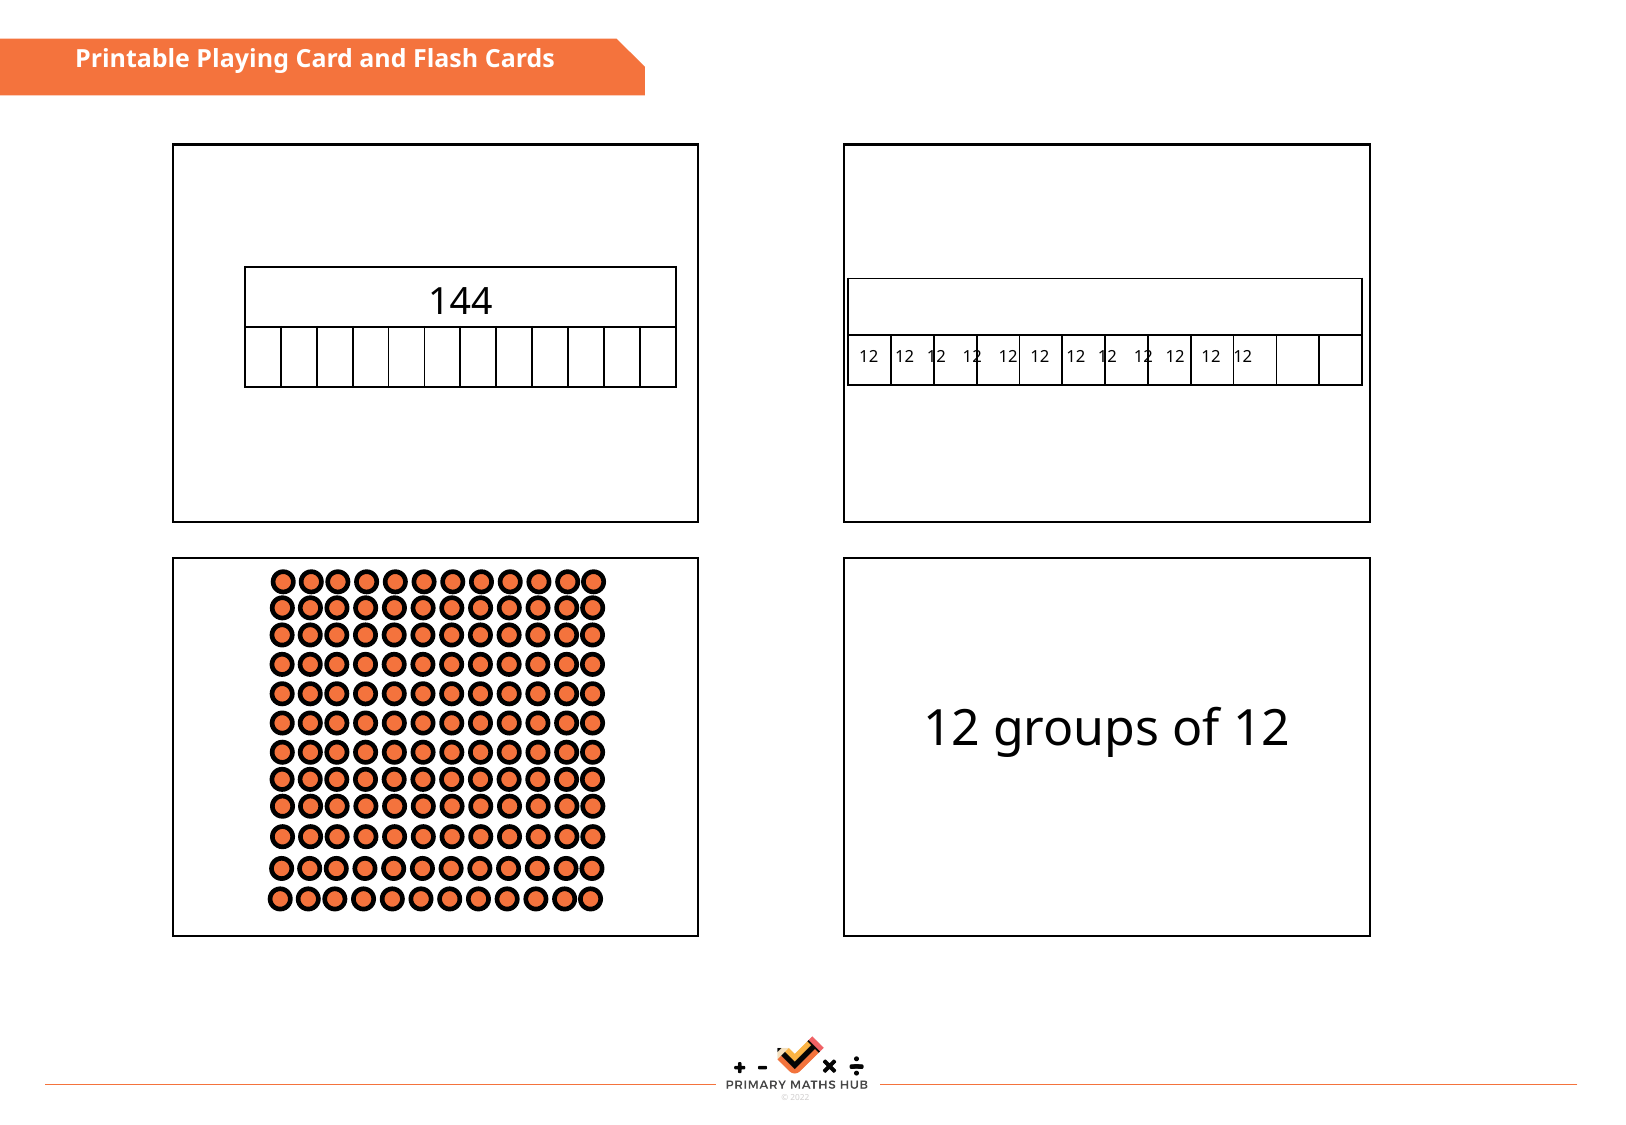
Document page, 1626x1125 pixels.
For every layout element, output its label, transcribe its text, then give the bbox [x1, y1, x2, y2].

text_box [556, 570, 579, 594]
text_box [497, 857, 520, 880]
text_box [555, 596, 578, 620]
text_box [299, 741, 322, 764]
text_box [497, 623, 521, 647]
text_box [438, 887, 461, 911]
text_box [581, 825, 605, 848]
text_box [468, 857, 492, 880]
text_box 12 groups of 12 [844, 688, 1370, 763]
table_cell [892, 374, 933, 384]
text_box [527, 570, 551, 594]
text_box [299, 596, 322, 620]
text_box [581, 711, 604, 735]
text_box [300, 570, 323, 594]
text_box [383, 795, 406, 818]
text_box [469, 711, 492, 735]
text_box [354, 768, 377, 791]
text_box [555, 711, 578, 735]
text_box [441, 570, 464, 594]
text_box [383, 711, 406, 735]
text_box [526, 857, 549, 880]
text_box [382, 653, 406, 676]
text_box [555, 741, 578, 764]
text_box [469, 741, 492, 764]
text_box [271, 741, 294, 764]
text_box [172, 143, 699, 523]
text_box [271, 596, 294, 620]
text_box [440, 741, 464, 764]
text_box [581, 682, 604, 705]
text_box [354, 653, 377, 676]
text_box [498, 711, 521, 735]
text_box [469, 682, 492, 705]
table_cell [1320, 374, 1361, 384]
text_box [325, 596, 349, 620]
text_box [498, 741, 521, 764]
text_box [440, 596, 464, 620]
text_box [555, 682, 578, 705]
table_cell [605, 328, 639, 386]
text_box [270, 682, 294, 705]
text_box [271, 711, 294, 735]
text_box [325, 795, 349, 818]
text_box [581, 768, 604, 791]
text_box [469, 653, 492, 676]
table_cell [425, 328, 459, 386]
text_box [299, 623, 322, 647]
text_box [325, 857, 348, 880]
text_box [495, 887, 519, 911]
text_box [526, 768, 550, 791]
text_box [325, 825, 349, 848]
text_box [526, 682, 550, 705]
text_box [526, 711, 550, 735]
text_box [581, 623, 604, 647]
table_cell [1063, 374, 1104, 384]
text_box [843, 557, 1371, 937]
text_box [497, 653, 521, 676]
text_box [355, 570, 378, 594]
text_box [270, 623, 294, 647]
text_box [526, 596, 550, 620]
text_box [498, 795, 521, 818]
text_box [299, 768, 322, 791]
text_box [439, 857, 463, 880]
text_box [299, 795, 322, 818]
text_box © 2022 [720, 1084, 870, 1110]
table_cell [246, 328, 280, 386]
text_box [270, 768, 294, 791]
text_box [409, 887, 433, 911]
text_box 12 12 12 12 12 12 12 12 12 12 12 12 [844, 338, 1370, 374]
table_cell [1106, 374, 1147, 384]
text_box [298, 857, 321, 880]
text_box [353, 857, 377, 880]
text_box [354, 795, 378, 818]
text_box [354, 596, 377, 620]
text_box [469, 825, 492, 848]
text_box [499, 570, 522, 594]
text_box [498, 596, 521, 620]
text_box [384, 570, 407, 594]
text_box [326, 570, 350, 594]
text_box [352, 887, 375, 911]
text_box [555, 795, 579, 818]
text_box [382, 857, 405, 880]
text_box [325, 741, 349, 764]
text_box [440, 795, 464, 818]
text_box [323, 887, 347, 911]
text_box [440, 768, 463, 791]
text_box [297, 887, 320, 911]
text_box [526, 623, 550, 647]
text_box [382, 768, 406, 791]
table_cell [318, 328, 352, 386]
text_box [581, 653, 604, 676]
table_cell [461, 328, 495, 386]
text_box [354, 741, 377, 764]
text_box [527, 825, 550, 848]
text_box [581, 596, 604, 620]
text_box [469, 596, 492, 620]
text_box [524, 887, 548, 911]
text_box [383, 741, 406, 764]
text_box [581, 741, 604, 764]
table_cell [1020, 374, 1061, 384]
table_cell [533, 328, 567, 386]
text_box [270, 857, 293, 880]
text_box [555, 653, 578, 676]
text_box [325, 768, 348, 791]
text_box [269, 887, 292, 911]
text_box [354, 623, 377, 647]
text_box [270, 653, 294, 676]
text_box [299, 711, 322, 735]
table_cell [389, 328, 424, 386]
text_box [382, 623, 406, 647]
text_box [271, 825, 294, 848]
text_box [299, 682, 322, 705]
table_cell [282, 328, 316, 386]
text_box [440, 682, 463, 705]
text_box [469, 795, 492, 818]
text_box [411, 596, 435, 620]
text_box [581, 795, 605, 818]
text_box [383, 596, 406, 620]
text_box [412, 795, 435, 818]
text_box [582, 570, 605, 594]
text_box [411, 711, 435, 735]
table_header [849, 279, 1361, 334]
text_box [325, 711, 349, 735]
table_cell [1192, 374, 1233, 384]
text_box [411, 682, 435, 705]
text_box [411, 623, 435, 647]
table_cell [1149, 374, 1190, 384]
text_box [354, 825, 378, 848]
text_box [299, 825, 322, 848]
text_box [299, 653, 322, 676]
text_box [467, 887, 490, 911]
text_box [412, 570, 436, 594]
text_box [555, 623, 578, 647]
table_cell [1277, 374, 1318, 384]
text_box [553, 887, 576, 911]
text_box [527, 795, 550, 818]
table_cell [1234, 374, 1276, 384]
text_box [440, 711, 463, 735]
text_box [579, 887, 602, 911]
text_box [498, 825, 521, 848]
text_box [272, 570, 295, 594]
text_box [271, 795, 294, 818]
text_box [580, 857, 604, 880]
text_box [469, 623, 492, 647]
text_box [172, 557, 699, 937]
text_box [354, 682, 377, 705]
text_box [497, 768, 521, 791]
text_box [526, 653, 550, 676]
text_box [497, 682, 521, 705]
text_box [325, 682, 348, 705]
text_box [325, 623, 348, 647]
table_cell [935, 374, 976, 384]
picture [722, 1034, 872, 1094]
text_box [440, 623, 463, 647]
table_cell [354, 328, 388, 386]
text_box [411, 653, 435, 676]
text_box [469, 768, 492, 791]
text_box [411, 857, 434, 880]
text_box [554, 857, 578, 880]
text_box [383, 825, 406, 848]
text_box Printable Playing Card and Flash Cards [0, 37, 646, 97]
text_box [411, 741, 435, 764]
table_cell [641, 328, 675, 386]
text_box [411, 768, 435, 791]
text_box [555, 825, 579, 848]
text_box [843, 143, 1371, 523]
text_box [440, 825, 464, 848]
text_box [325, 653, 348, 676]
table_cell [497, 328, 531, 386]
table_cell [569, 328, 603, 386]
text_box [440, 653, 463, 676]
text_box [526, 741, 550, 764]
text_box [555, 768, 578, 791]
table_cell [849, 374, 890, 384]
text_box [470, 570, 493, 594]
table_header 144 [246, 268, 675, 326]
table_cell [978, 374, 1019, 384]
text_box [412, 825, 435, 848]
text_box [354, 711, 377, 735]
text_box [381, 887, 404, 911]
text_box [383, 682, 406, 705]
